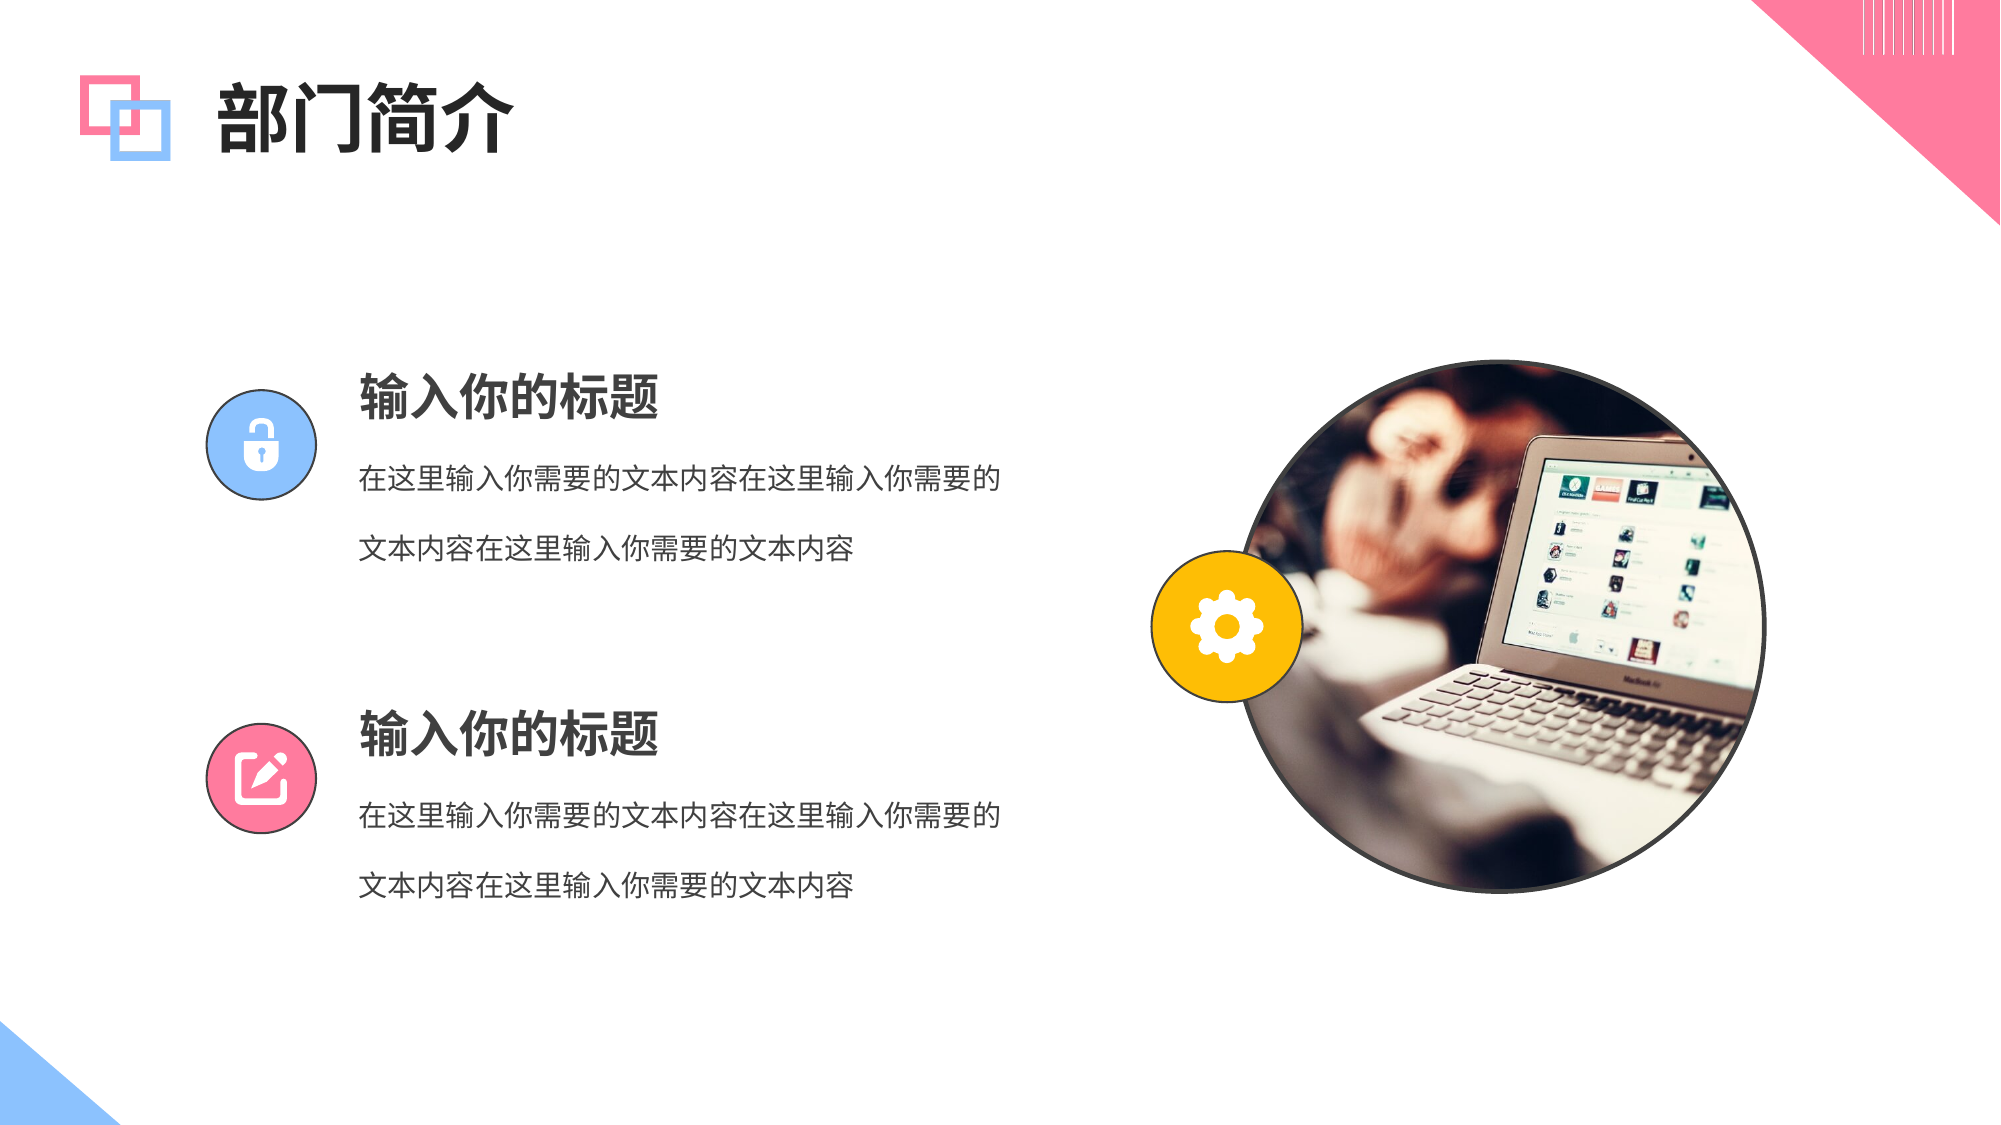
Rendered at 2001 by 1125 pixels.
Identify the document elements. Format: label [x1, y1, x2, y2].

text_box [343, 357, 1017, 565]
text_box [343, 694, 1017, 902]
text_box [206, 723, 316, 834]
text_box [206, 390, 316, 500]
text_box [1151, 551, 1303, 703]
text_box [57, 63, 584, 170]
picture [1234, 361, 1765, 892]
picture [1856, 0, 1960, 64]
